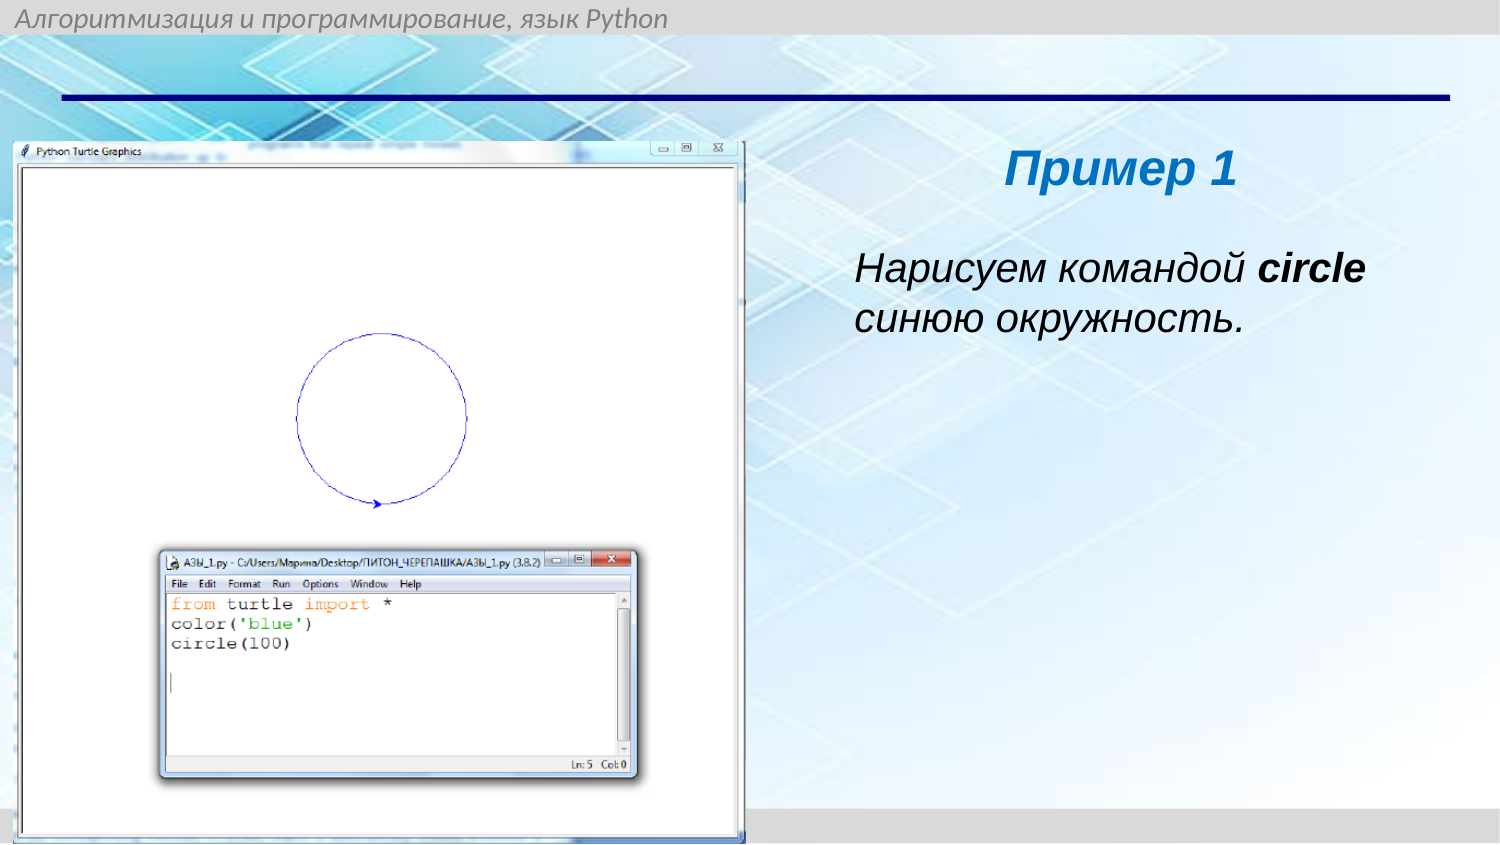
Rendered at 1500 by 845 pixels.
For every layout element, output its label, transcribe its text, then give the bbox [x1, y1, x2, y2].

text_box [501, 11, 1441, 96]
text_box Нарисуем командой circle синюю окружность. [839, 233, 1384, 348]
text_box Пример 1 [802, 129, 1441, 201]
picture [0, 35, 1500, 844]
